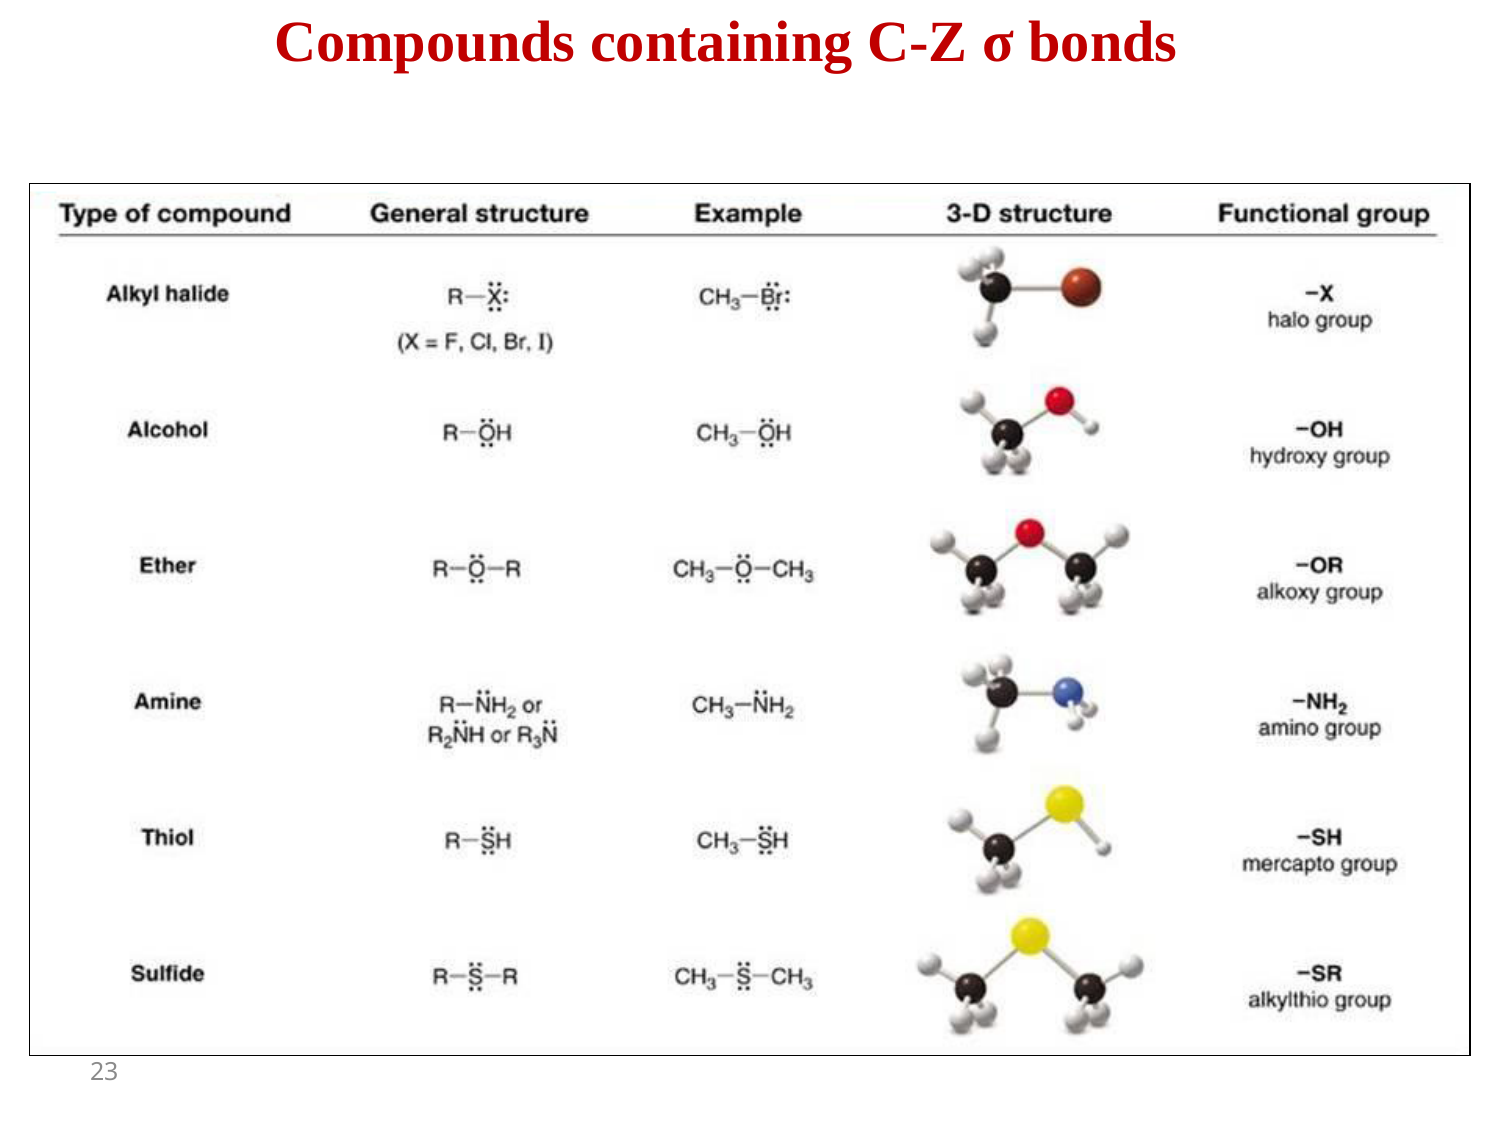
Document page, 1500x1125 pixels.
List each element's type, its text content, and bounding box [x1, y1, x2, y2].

text_box Compounds containing C-Z σ bonds [244, 0, 1194, 81]
picture [30, 184, 1470, 1055]
slide_number 23 [75, 1063, 425, 1103]
